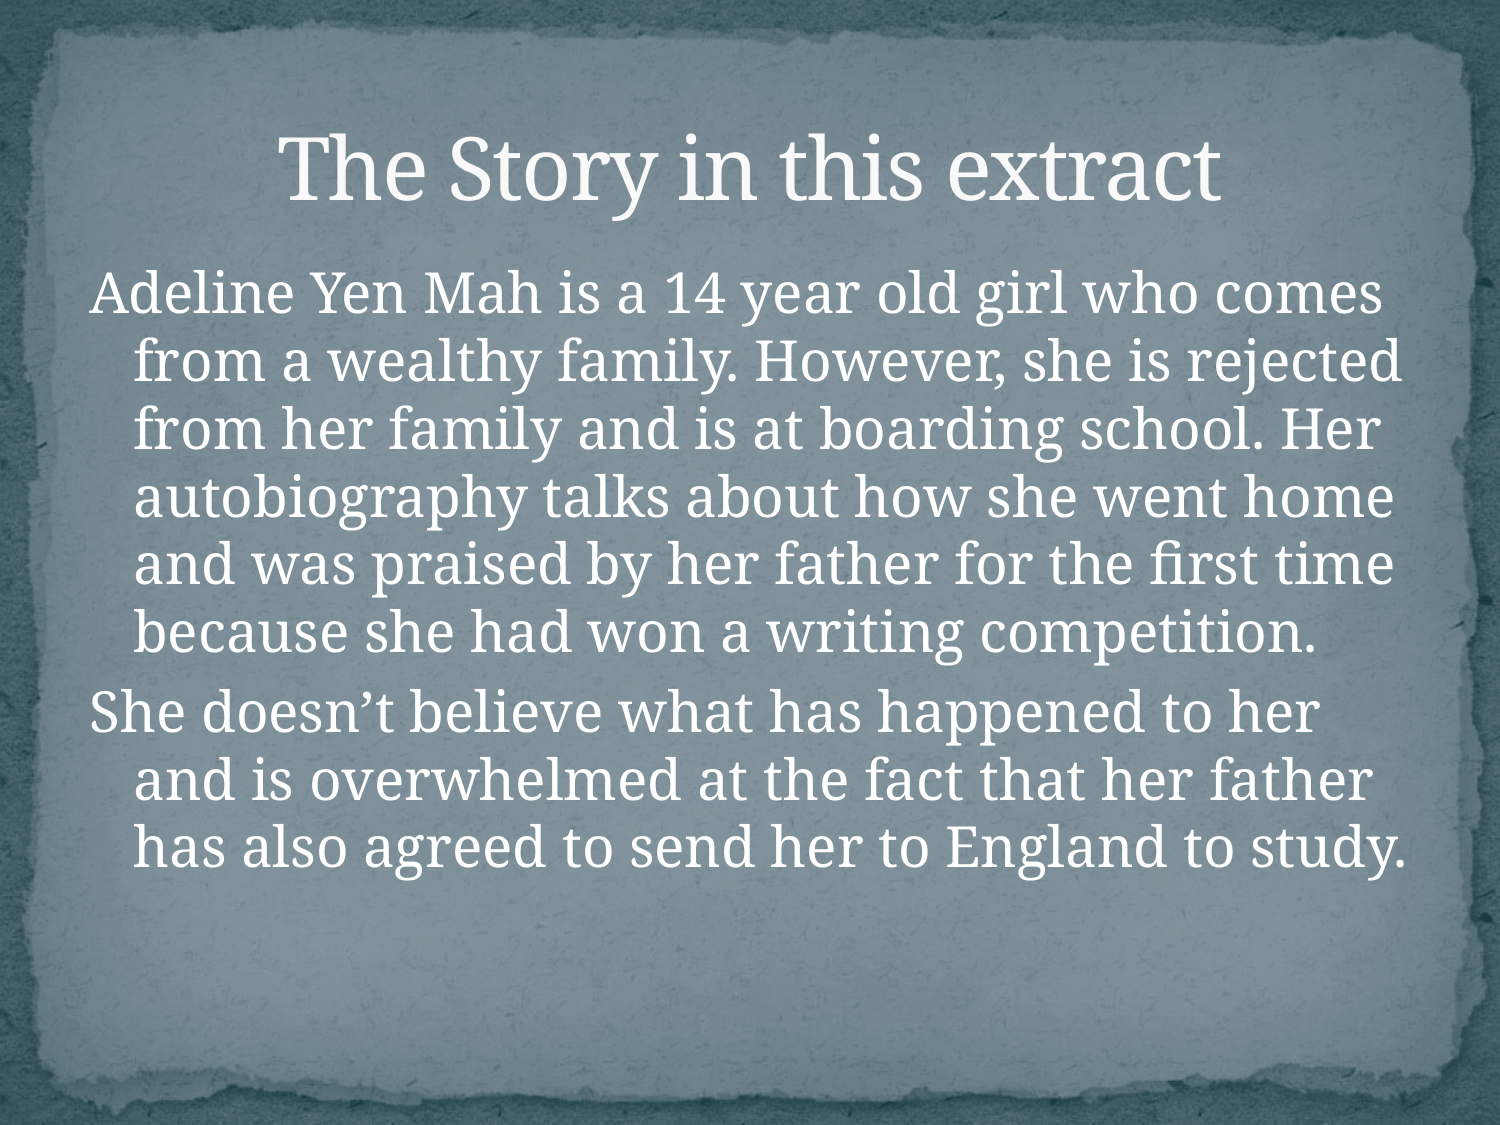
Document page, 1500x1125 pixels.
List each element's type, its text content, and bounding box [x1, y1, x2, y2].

title The Story in this extract [74, 24, 1425, 225]
list Adeline Yen Mah is a 14 year old girl who comes from a wealthy family. However, she is rejected from her family and is at boarding school. Her autobiography talks about how she went home and was praised by her father for the first time because she had won a writing competition. She doesn’t believe what has happened to her and is overwhelmed at the fact that her father has also agreed to send her to England to study. [75, 249, 1425, 1000]
